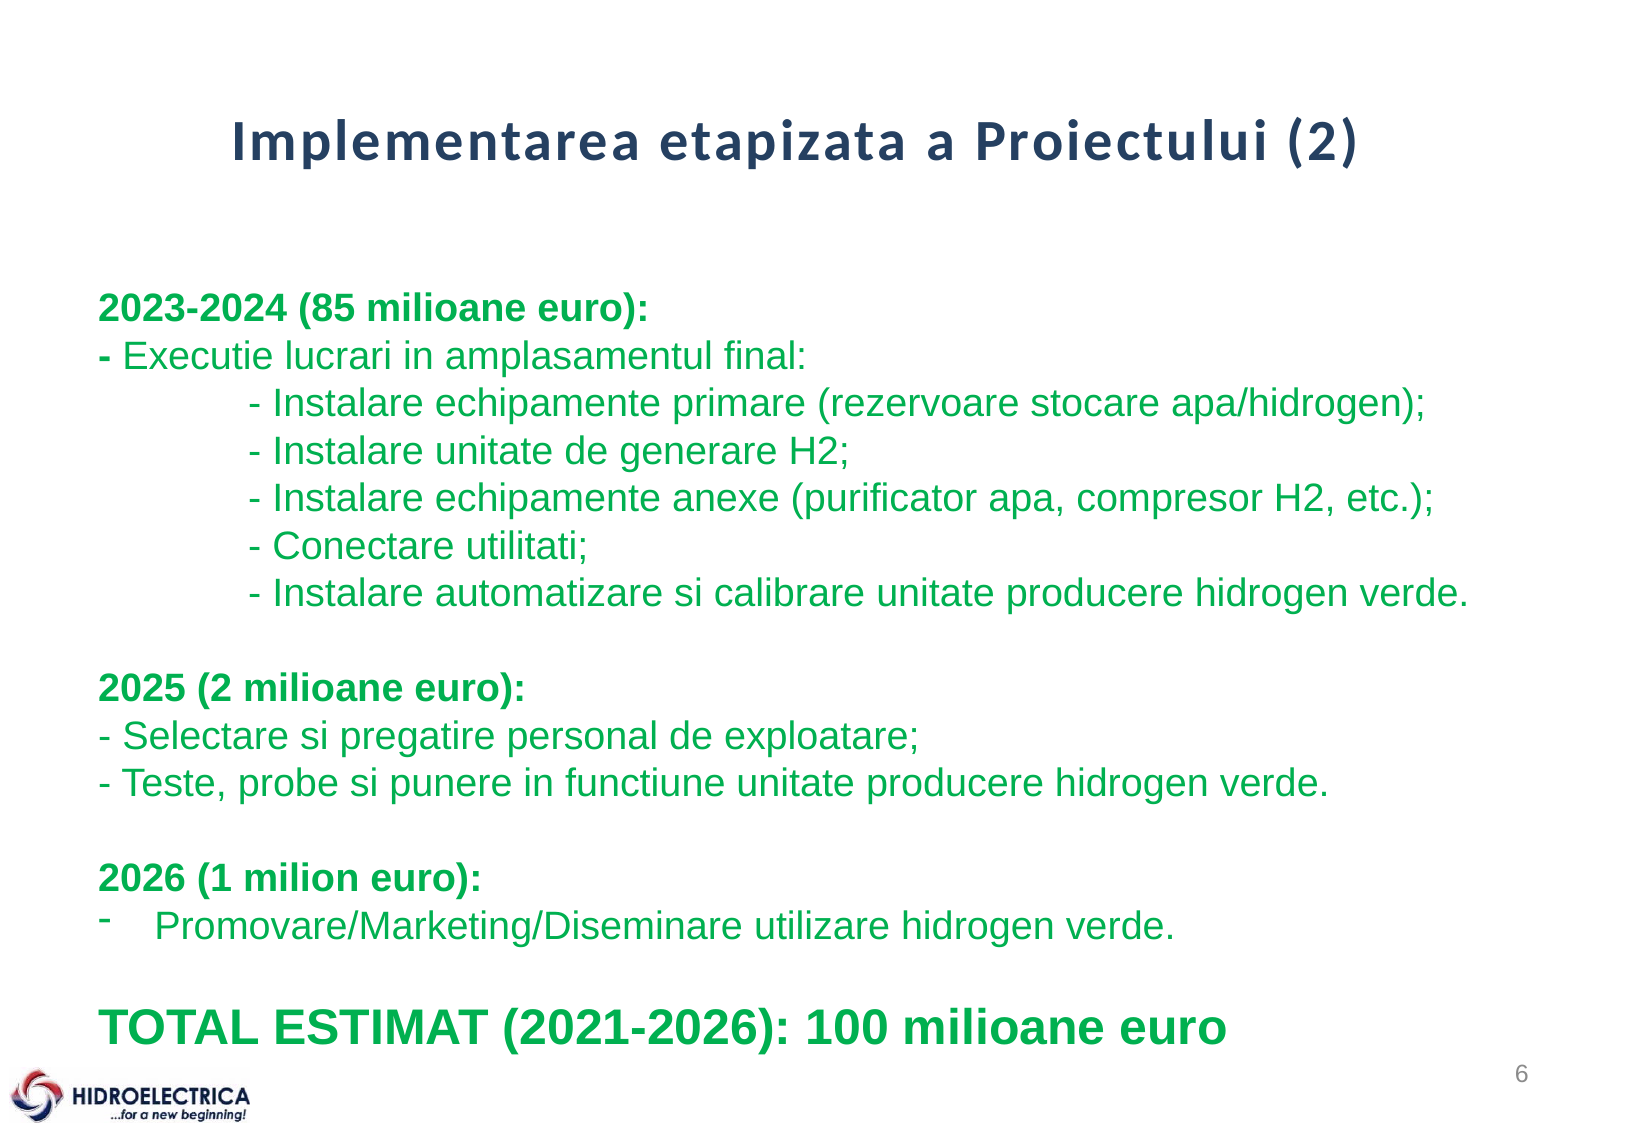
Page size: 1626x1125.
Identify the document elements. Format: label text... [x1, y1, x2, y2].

text_box 2023-2024 (85 milioane euro): - Executie lucrari in amplasamentul final: - Instalare echipamente primare (rezervoare stocare apa/hidrogen); - Instalare unitate de generare H2; - Instalare echipamente anexe (purificator apa, compresor H2, etc.); - Conectare utilitati; - Instalare automatizare si calibrare unitate producere hidrogen verde. 2025 (2 milioane euro): - Selectare si pregatire personal de exploatare; - Teste, probe si punere in functiune unitate producere hidrogen verde. 2026 (1 milion euro): Promovare/Marketing/Diseminare utilizare hidrogen verde. TOTAL ESTIMAT (2021-2026): 100 milioane euro [83, 274, 1609, 1110]
picture [9, 1067, 250, 1123]
text_box Implementarea etapizata a Proiectului (2) [12, 0, 1579, 275]
